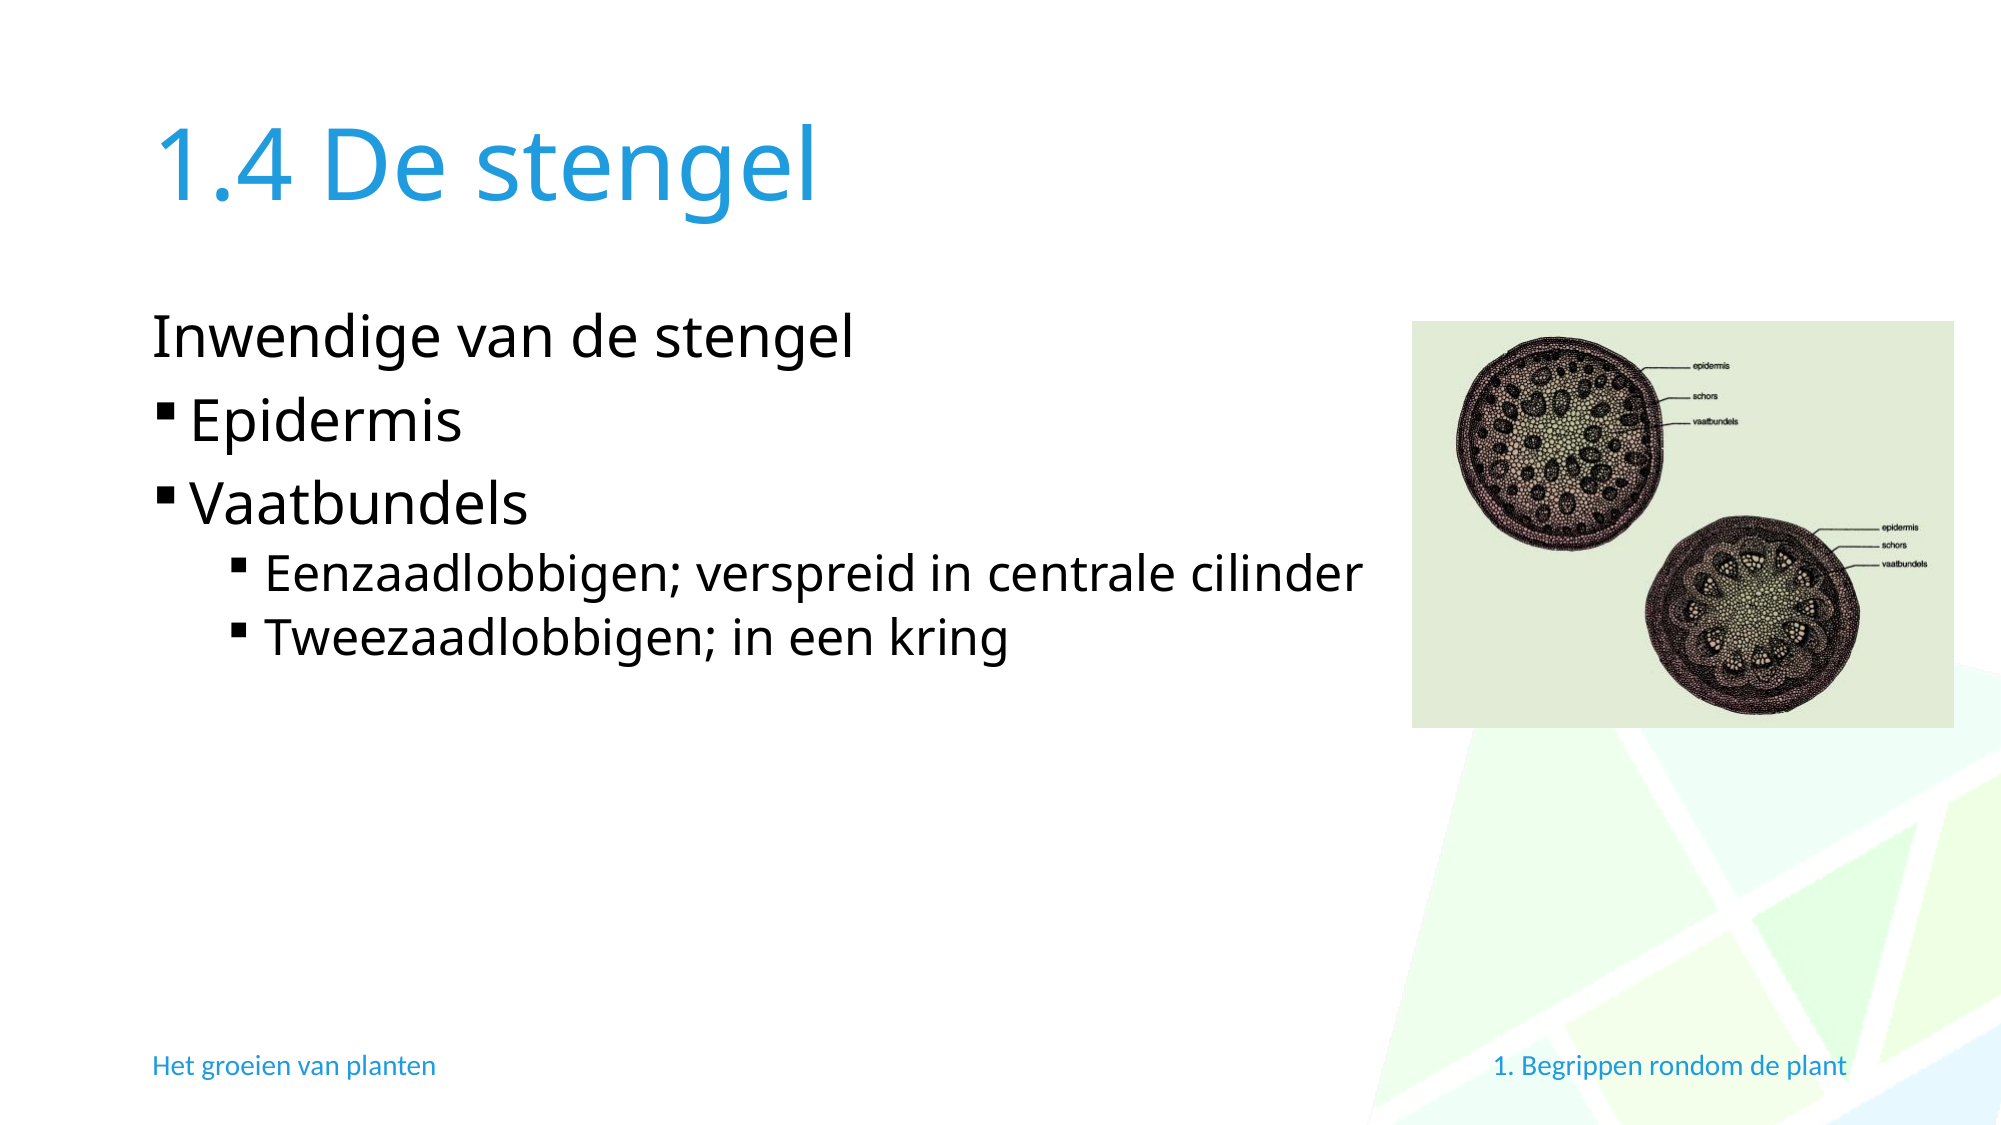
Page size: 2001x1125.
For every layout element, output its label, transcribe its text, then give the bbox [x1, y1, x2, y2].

list 1. Begrippen rondom de plant [1412, 1042, 1863, 1103]
title 1.4 De stengel [137, 59, 1863, 278]
picture [1412, 321, 1954, 728]
list Het groeien van planten [137, 1042, 588, 1103]
list Inwendige van de stengel Epidermis Vaatbundels Eenzaadlobbigen; verspreid in centrale cilinder Tweezaadlobbigen; in een kring [137, 299, 1863, 1014]
